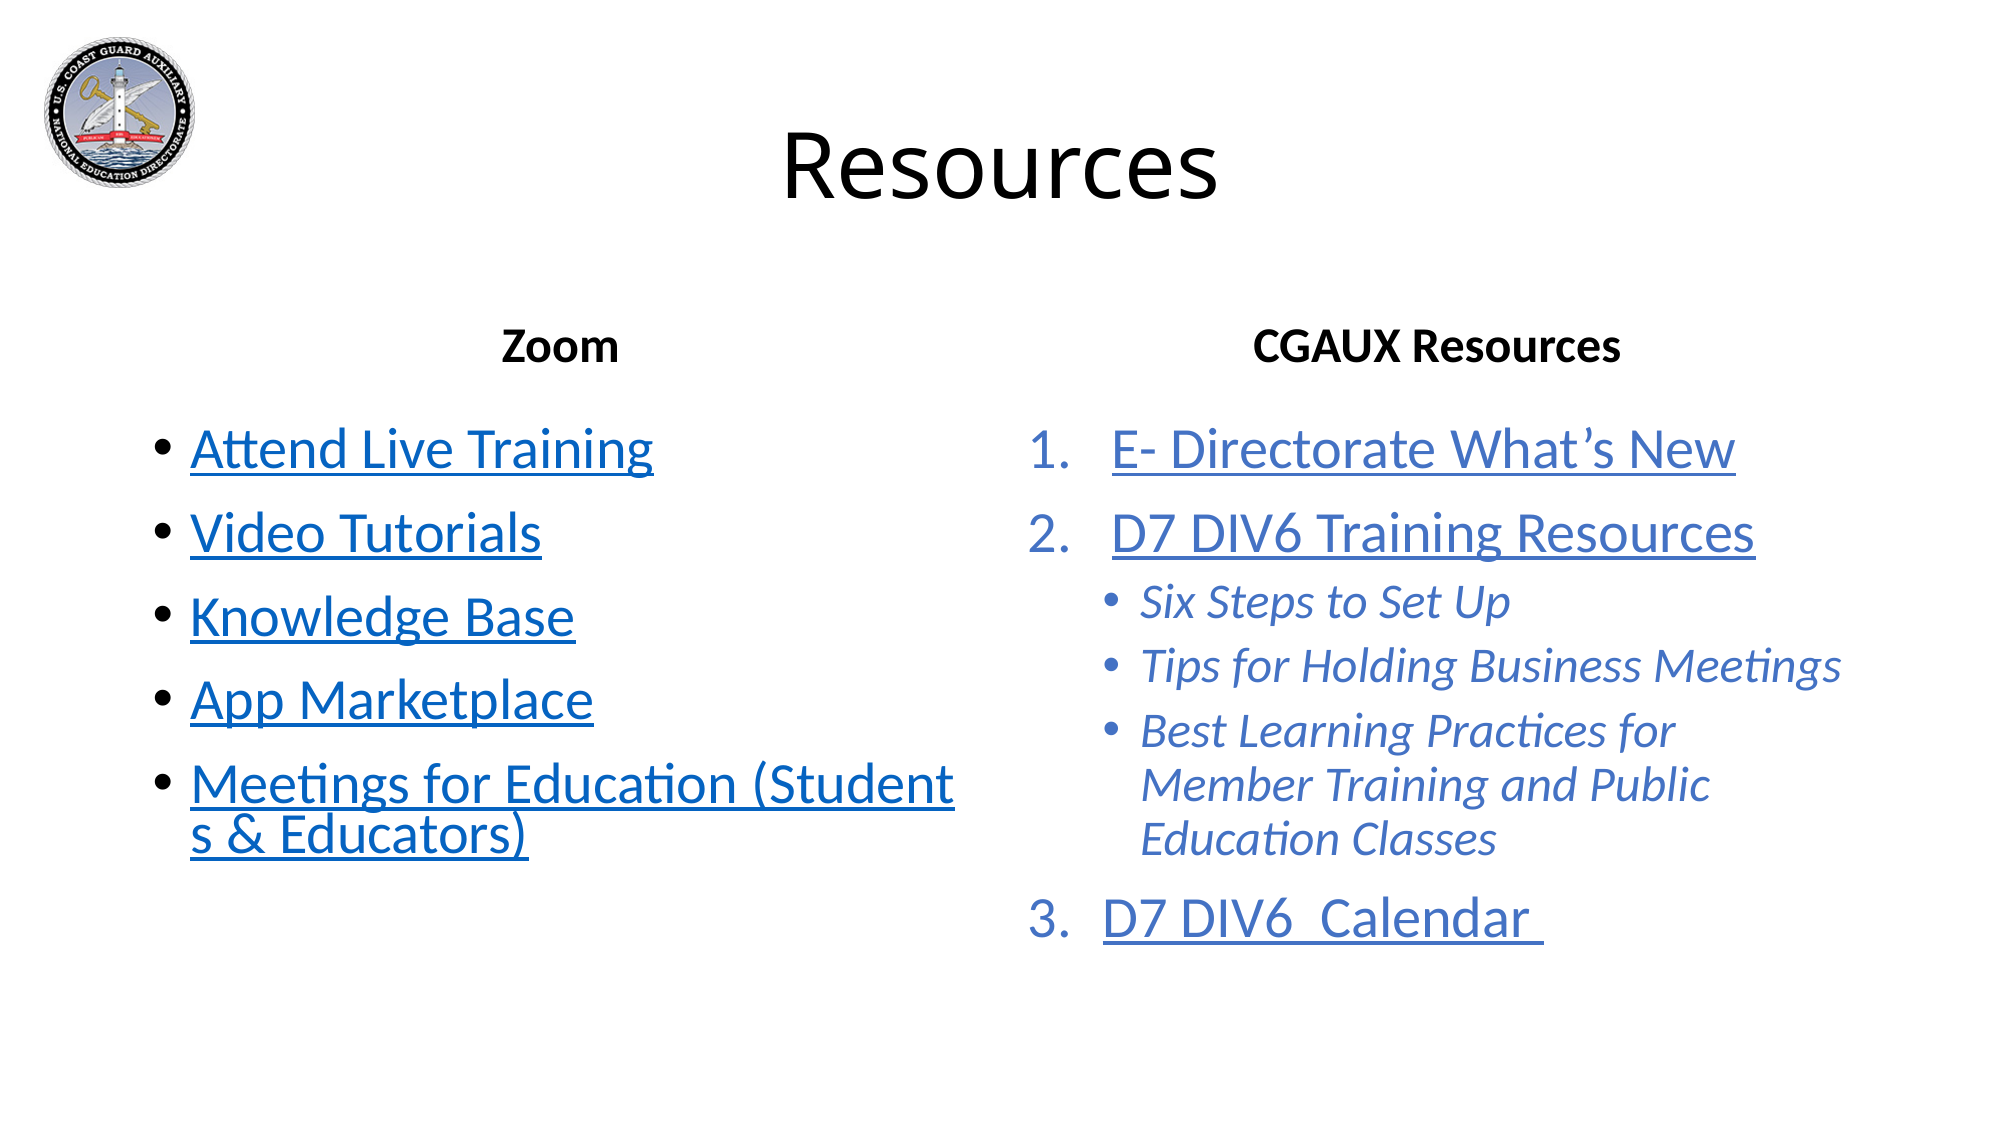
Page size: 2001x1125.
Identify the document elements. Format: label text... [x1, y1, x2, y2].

list Attend Live Training Video Tutorials Knowledge Base App Marketplace Meetings for Education (Students & Educators) [137, 410, 984, 1016]
list CGAUX Resources [1012, 275, 1863, 381]
picture [44, 37, 195, 188]
title Resources [137, 59, 1863, 278]
list E- Directorate What’s New D7 DIV6 Training Resources Six Steps to Set Up Tips for Holding Business Meetings Best Learning Practices for Member Training and Public Education Classes D7 DIV6 Calendar [1012, 410, 1863, 1016]
list Zoom [137, 275, 984, 381]
